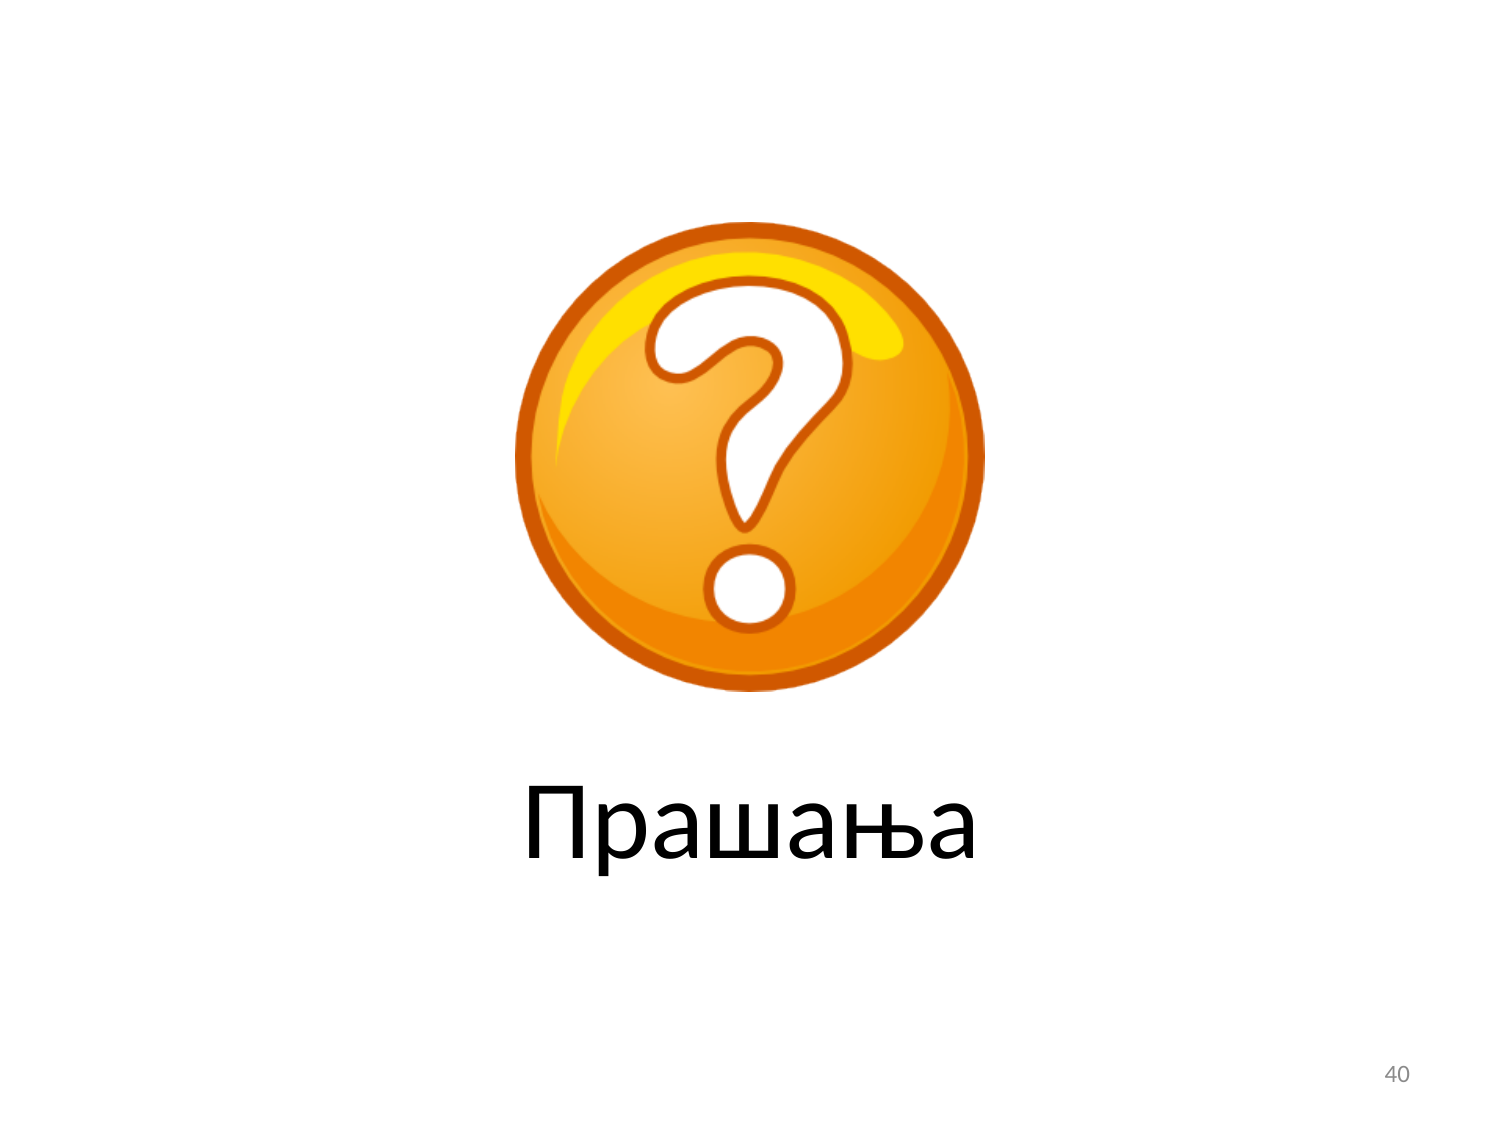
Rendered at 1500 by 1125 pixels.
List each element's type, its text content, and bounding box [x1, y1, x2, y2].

text_box Прашања [506, 738, 996, 888]
slide_number 40 [1074, 1042, 1425, 1103]
picture [515, 222, 985, 692]
